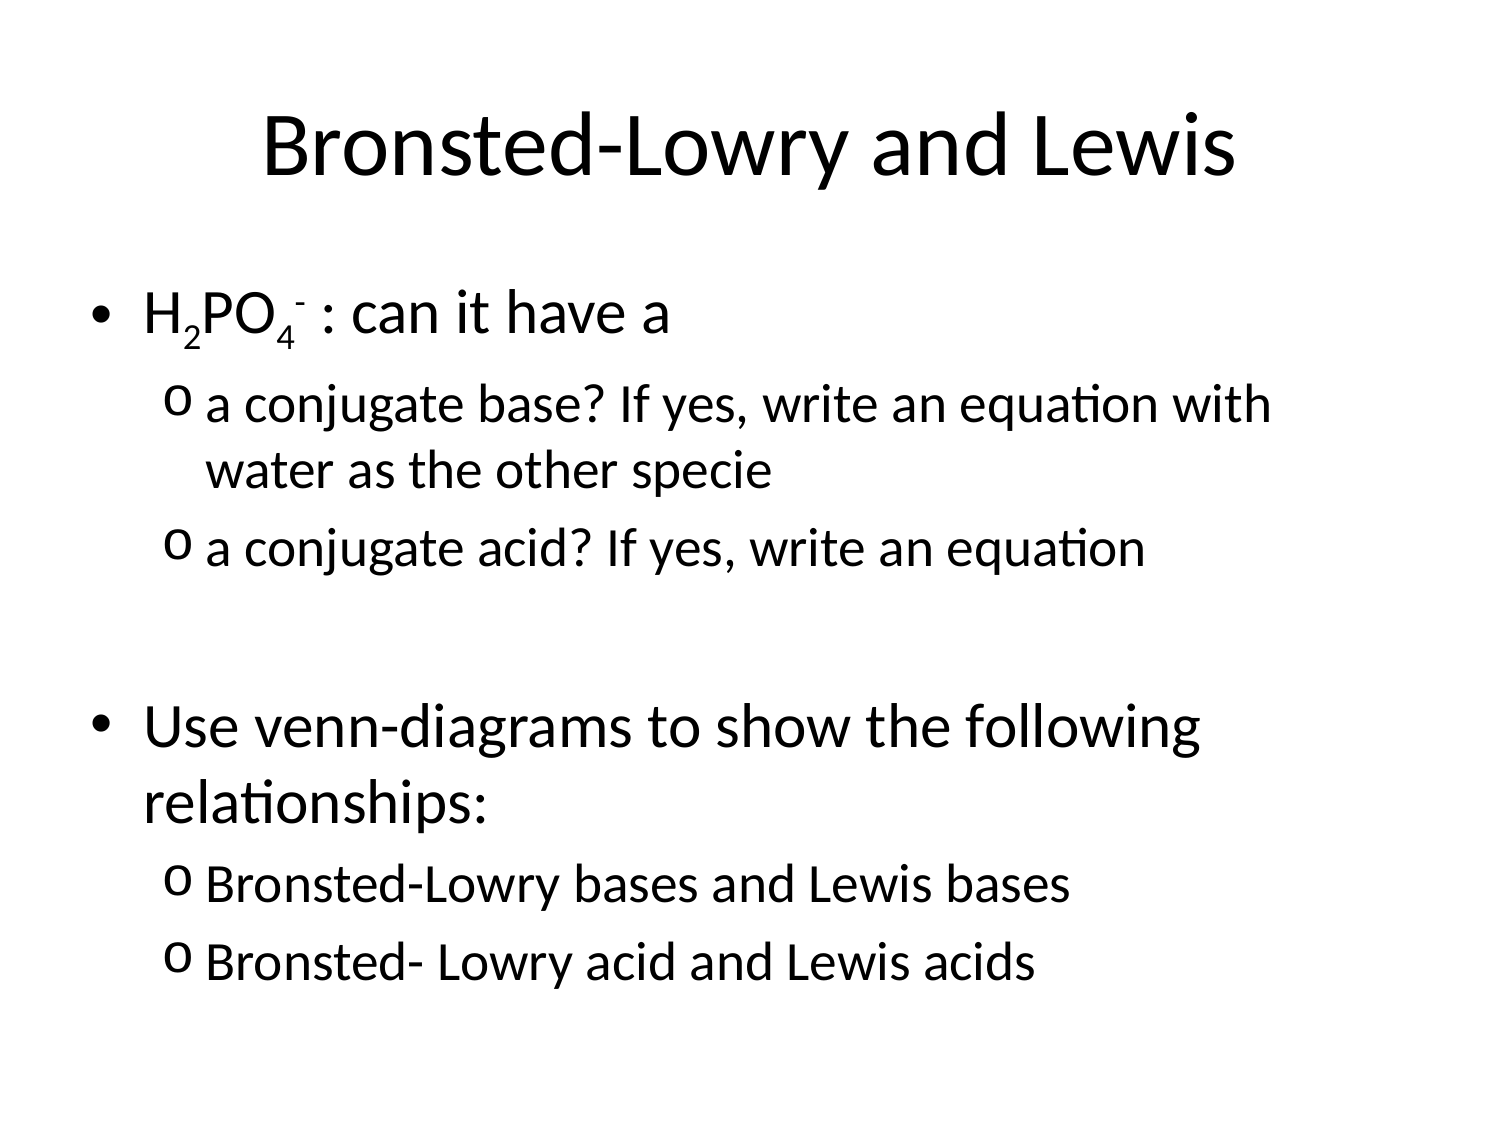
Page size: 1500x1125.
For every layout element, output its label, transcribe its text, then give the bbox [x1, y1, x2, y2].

list H2PO4- : can it have a a conjugate base? If yes, write an equation with water as the other specie a conjugate acid? If yes, write an equation Use venn-diagrams to show the following relationships: Bronsted-Lowry bases and Lewis bases Bronsted- Lowry acid and Lewis acids [75, 262, 1425, 1005]
title Bronsted-Lowry and Lewis [75, 45, 1425, 233]
